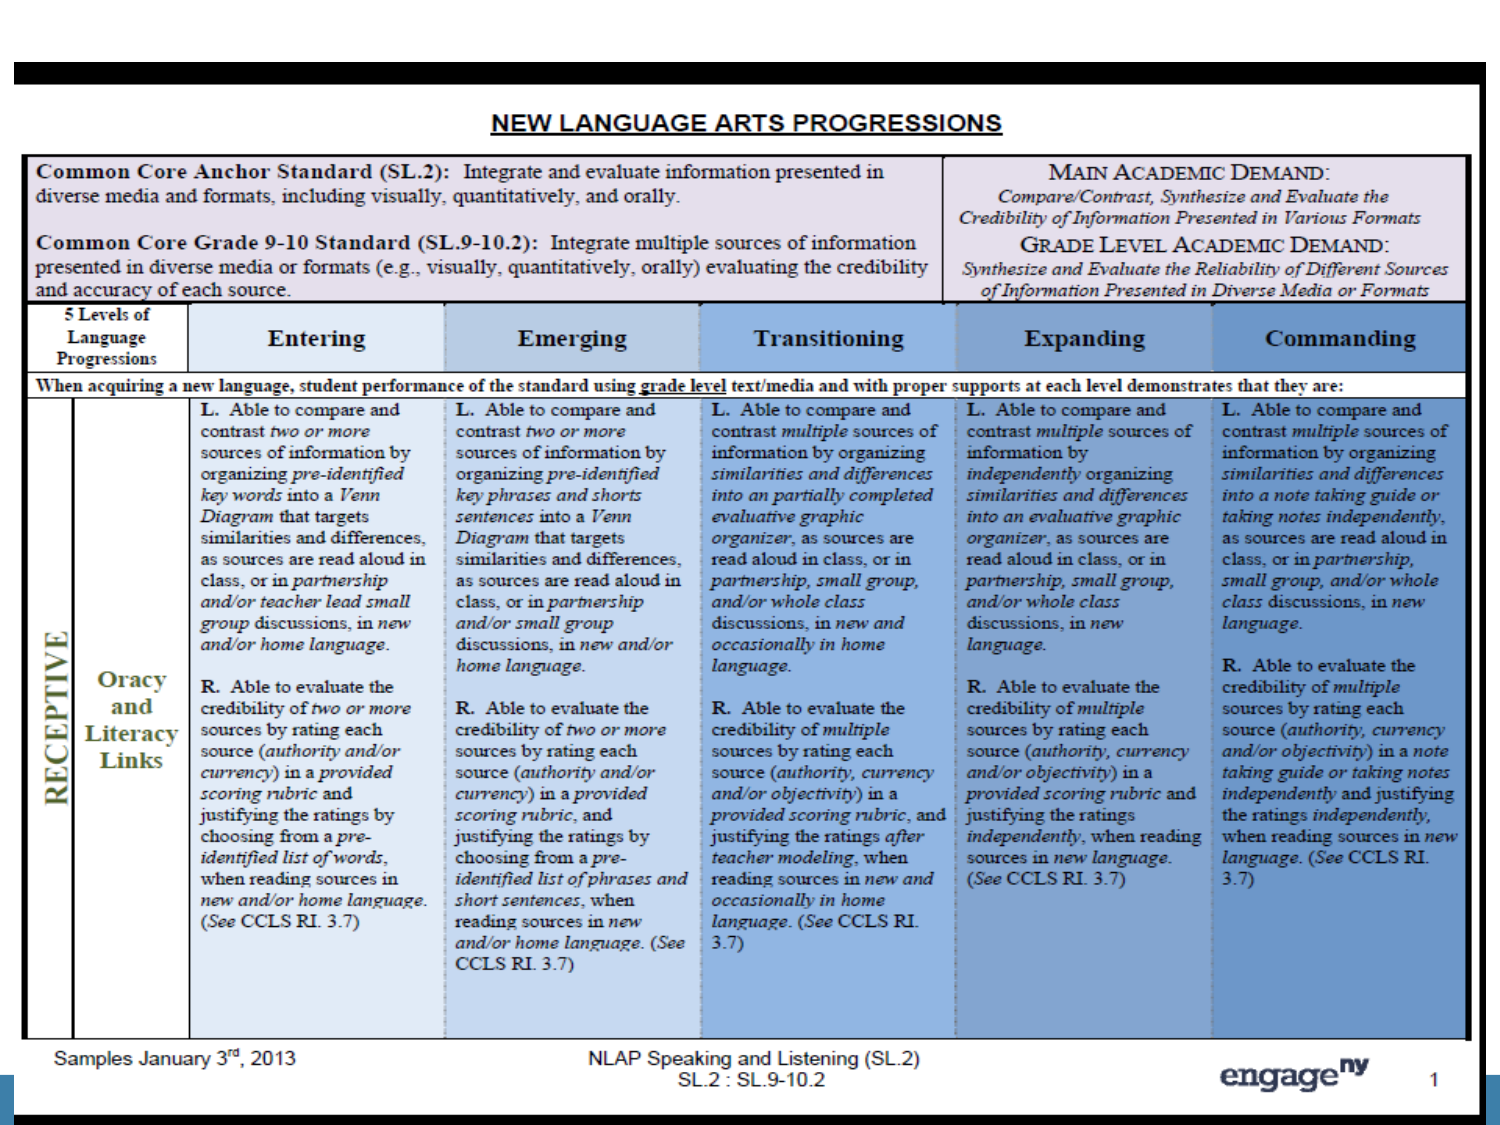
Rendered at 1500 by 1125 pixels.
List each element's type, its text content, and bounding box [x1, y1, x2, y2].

footer EngageNY.org [0, 1074, 9, 1125]
picture [13, 62, 1487, 1125]
slide_number 9 [1490, 1074, 1500, 1125]
